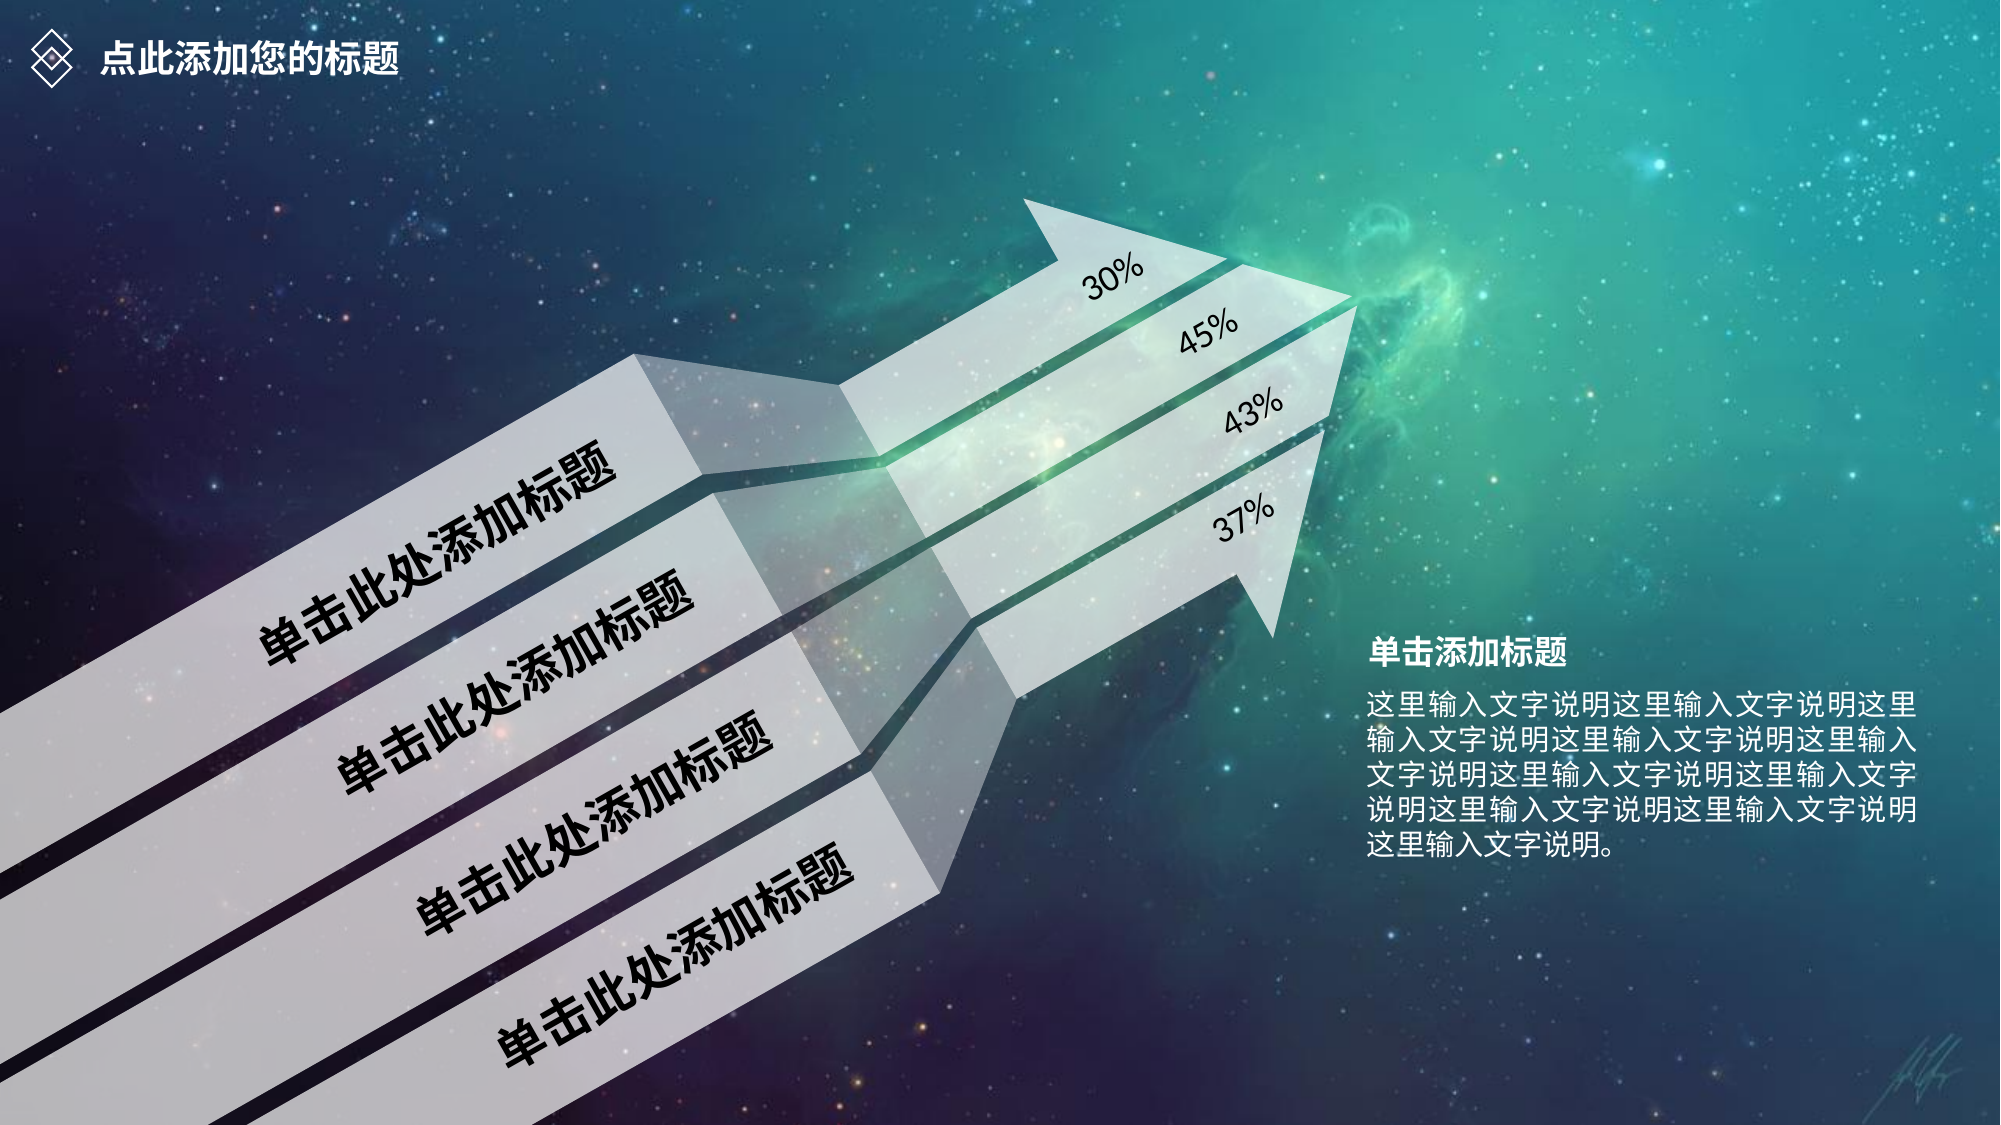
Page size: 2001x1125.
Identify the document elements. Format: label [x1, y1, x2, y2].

picture [0, 0, 2000, 1125]
text_box [32, 29, 72, 88]
